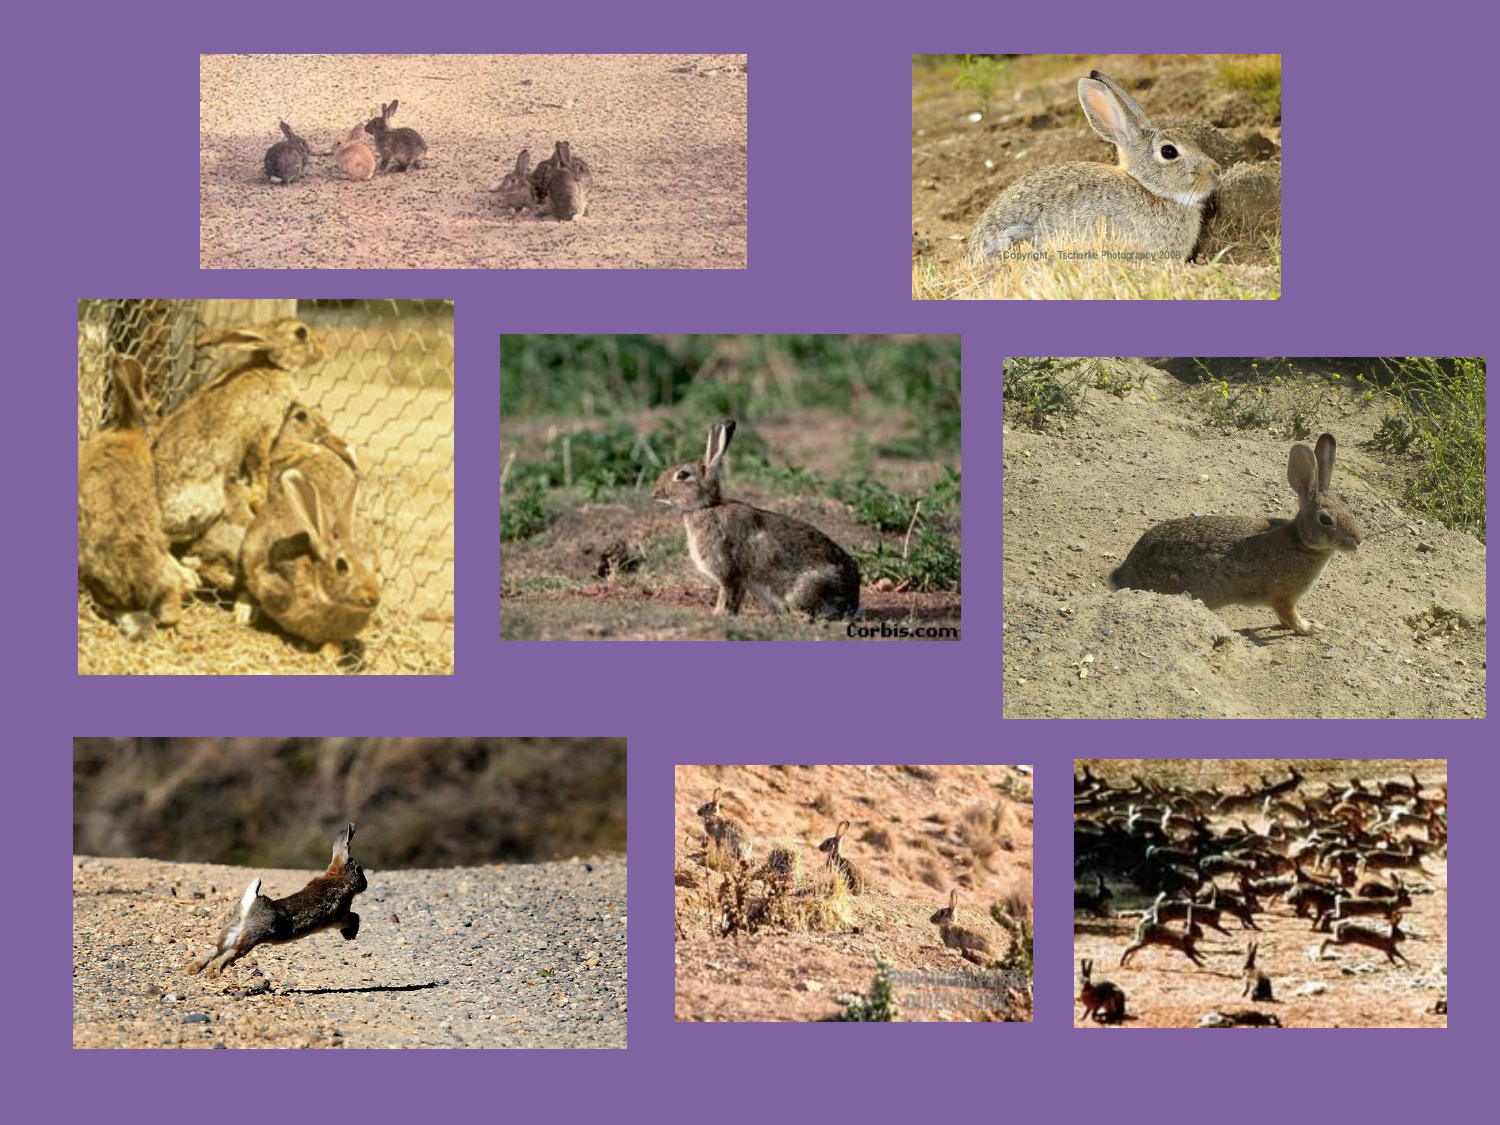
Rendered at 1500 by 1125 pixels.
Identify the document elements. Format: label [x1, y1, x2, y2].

picture [1003, 357, 1486, 719]
picture [499, 334, 961, 641]
picture [73, 737, 627, 1050]
picture [78, 299, 454, 676]
picture [1074, 758, 1448, 1028]
picture [912, 54, 1282, 301]
picture [199, 54, 747, 269]
picture [674, 764, 1033, 1022]
